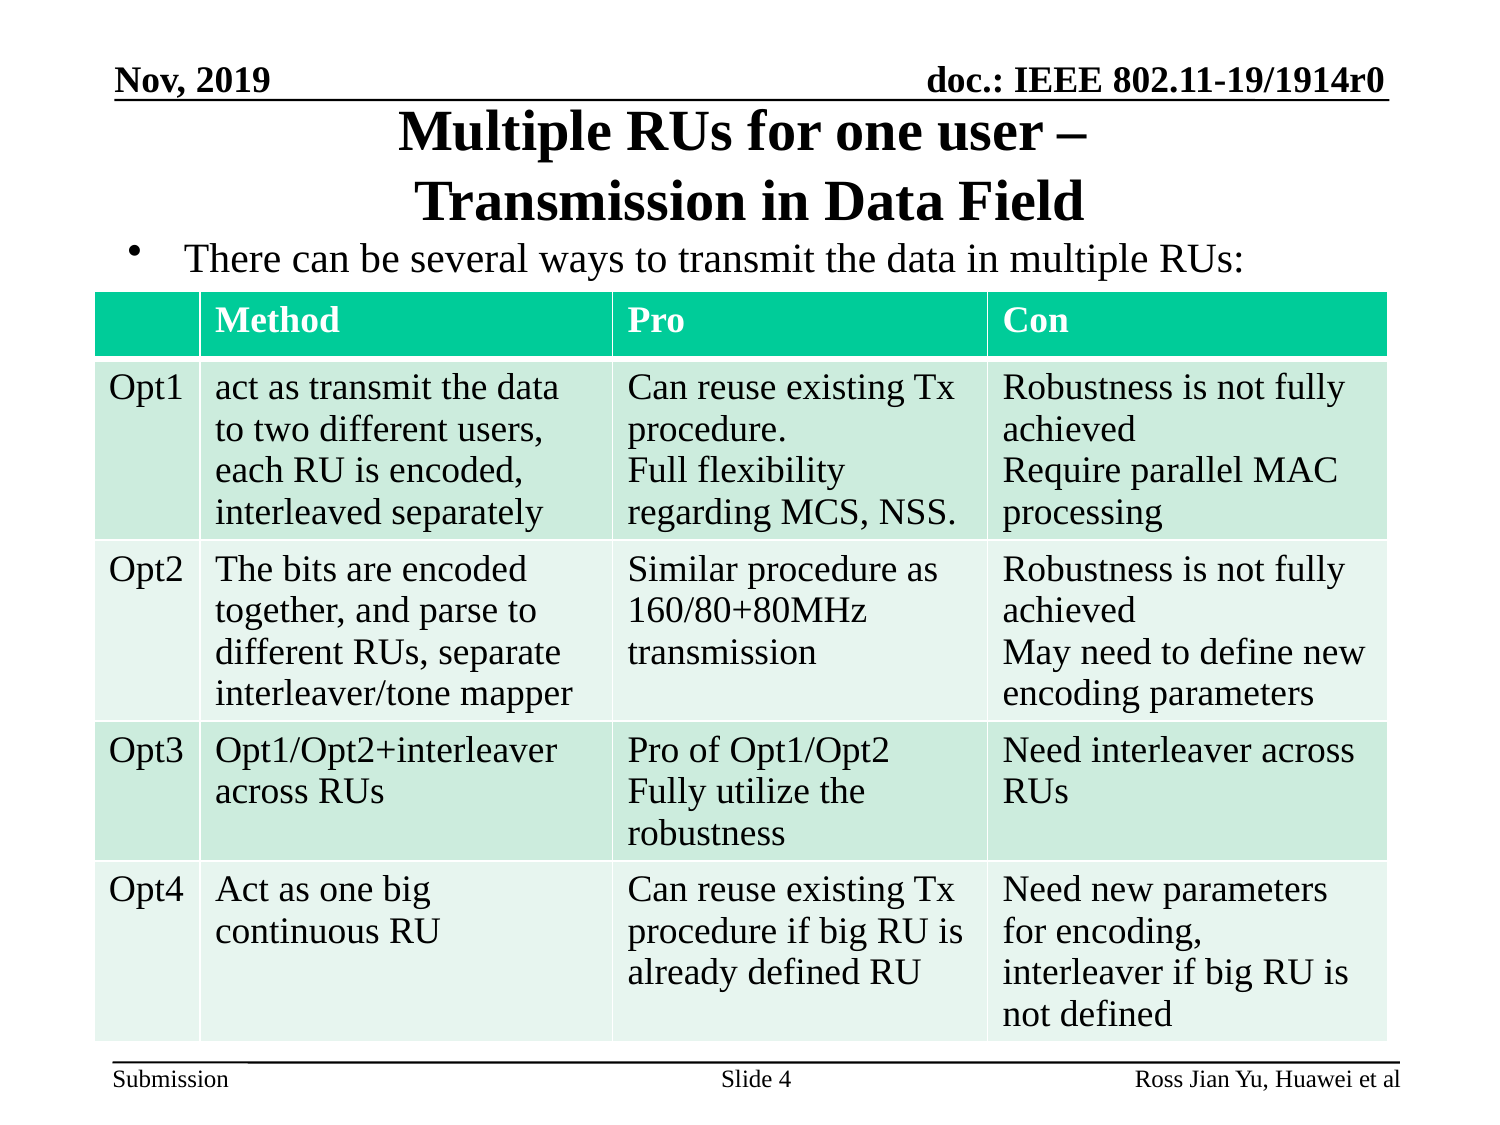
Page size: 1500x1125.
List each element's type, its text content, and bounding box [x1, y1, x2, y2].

table_cell act as transmit the data to two different users, each RU is encoded, interleaved separately [201, 362, 612, 539]
table_cell The bits are encoded together, and parse to different RUs, separate interleaver/tone mapper [201, 541, 612, 720]
table_cell Robustness is not fully achieved May need to define new encoding parameters [988, 541, 1387, 720]
footer Ross Jian Yu, Huawei et al [1131, 1061, 1402, 1093]
table_cell Opt4 [95, 862, 199, 1041]
table_cell Opt3 [95, 722, 199, 860]
table_header Method [201, 292, 612, 356]
table_cell Opt2 [95, 541, 199, 720]
table_cell Opt1/Opt2+interleaver across RUs [201, 722, 612, 860]
table_cell Pro of Opt1/Opt2 Fully utilize the robustness [613, 722, 987, 860]
slide_number Slide 4 [712, 1061, 800, 1093]
title Multiple RUs for one user – Transmission in Data Field [112, 112, 1388, 213]
table_cell Can reuse existing Tx procedure. Full flexibility regarding MCS, NSS. [613, 362, 987, 539]
table_cell Act as one big continuous RU [201, 862, 612, 1041]
table_cell Robustness is not fully achieved Require parallel MAC processing [988, 362, 1387, 539]
table_header Pro [613, 292, 987, 356]
table_cell Need interleaver across RUs [988, 722, 1387, 860]
list There can be several ways to transmit the data in multiple RUs: [112, 223, 1388, 290]
table_cell Opt1 [95, 362, 199, 539]
table_header [95, 292, 199, 356]
table_cell Can reuse existing Tx procedure if big RU is already defined RU [613, 862, 987, 1041]
table_header Con [988, 292, 1387, 356]
table_cell Need new parameters for encoding, interleaver if big RU is not defined [988, 862, 1387, 1041]
table_cell Similar procedure as 160/80+80MHz transmission [613, 541, 987, 720]
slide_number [114, 54, 273, 101]
